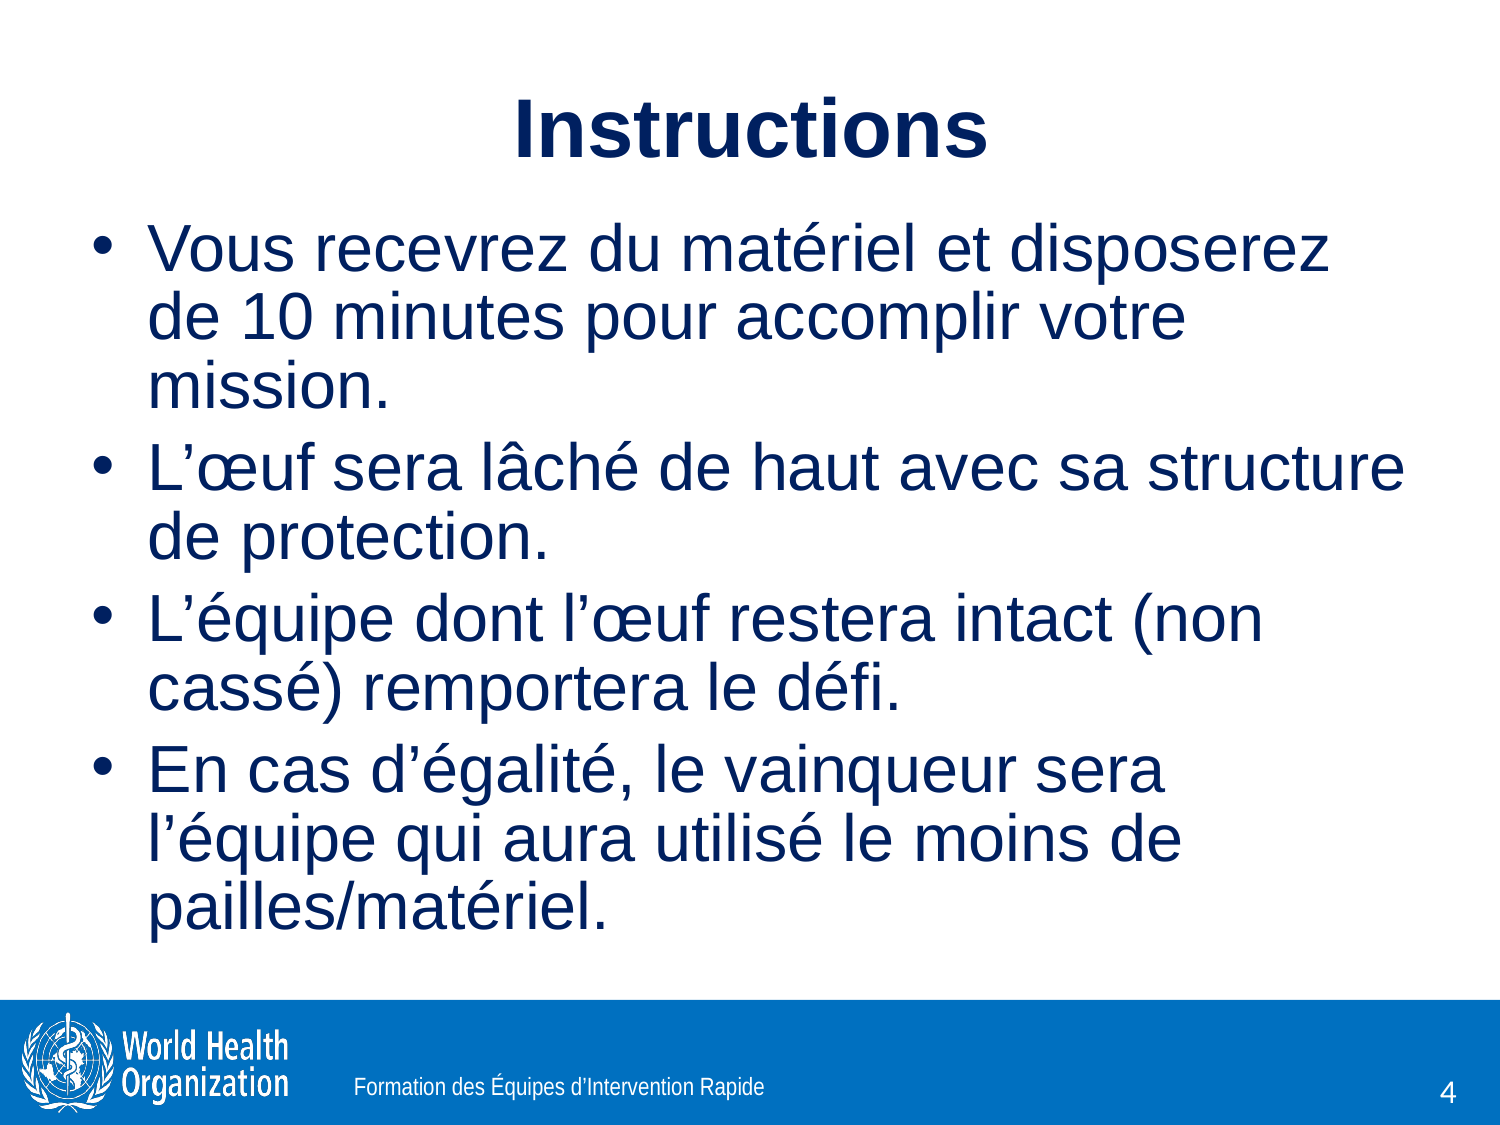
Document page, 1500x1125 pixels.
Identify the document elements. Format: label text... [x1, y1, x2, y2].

list Vous recevrez du matériel et disposerez de 10 minutes pour accomplir votre mission. L’œuf sera lâché de haut avec sa structure de protection. L’équipe dont l’œuf restera intact (non cassé) remportera le défi. En cas d’égalité, le vainqueur sera l’équipe qui aura utilisé le moins de pailles/matériel. [76, 208, 1427, 965]
title Instructions [76, 30, 1427, 208]
picture [21, 1012, 288, 1113]
